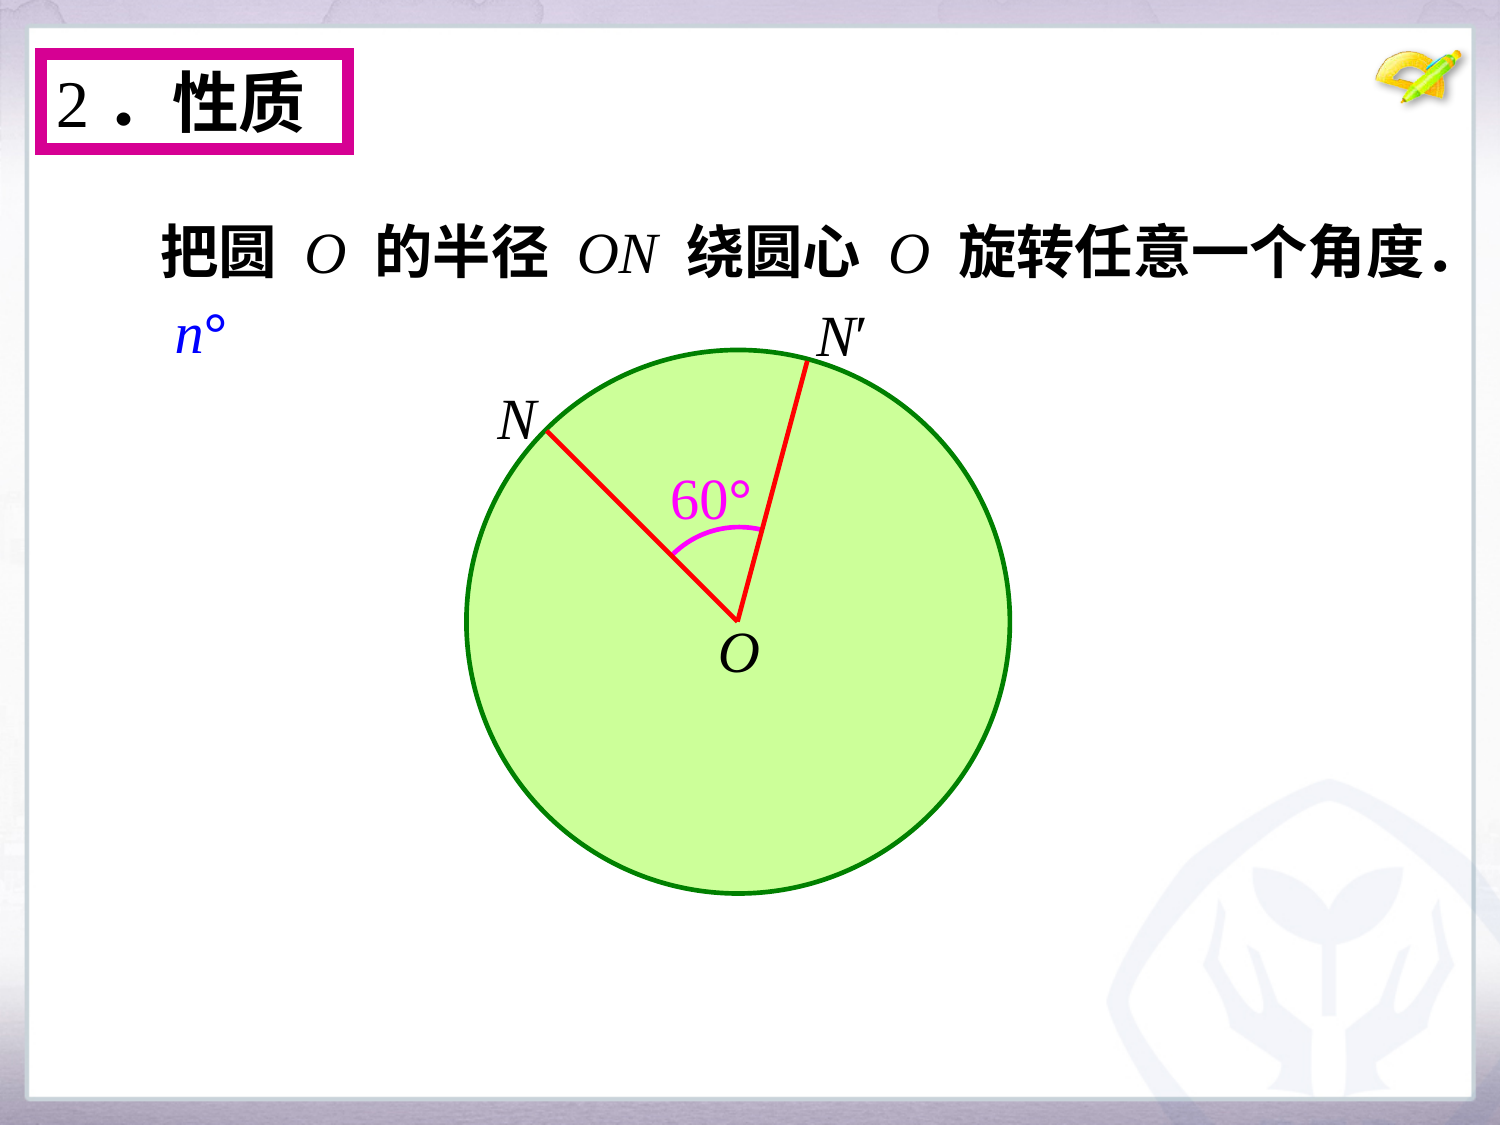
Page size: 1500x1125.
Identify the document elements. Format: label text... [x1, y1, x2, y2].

text_box [672, 539, 760, 607]
text_box O [703, 607, 775, 692]
text_box 60° [655, 453, 845, 539]
text_box N [482, 373, 585, 459]
text_box [466, 349, 1010, 894]
text_box n° [29, 288, 373, 373]
text_box 2．性质 [41, 53, 349, 149]
text_box N′ [801, 290, 987, 376]
picture [0, 0, 1500, 1125]
text_box 把圆 O 的半径 ON 绕圆心 O 旋转任意一个角度． [29, 208, 1500, 293]
